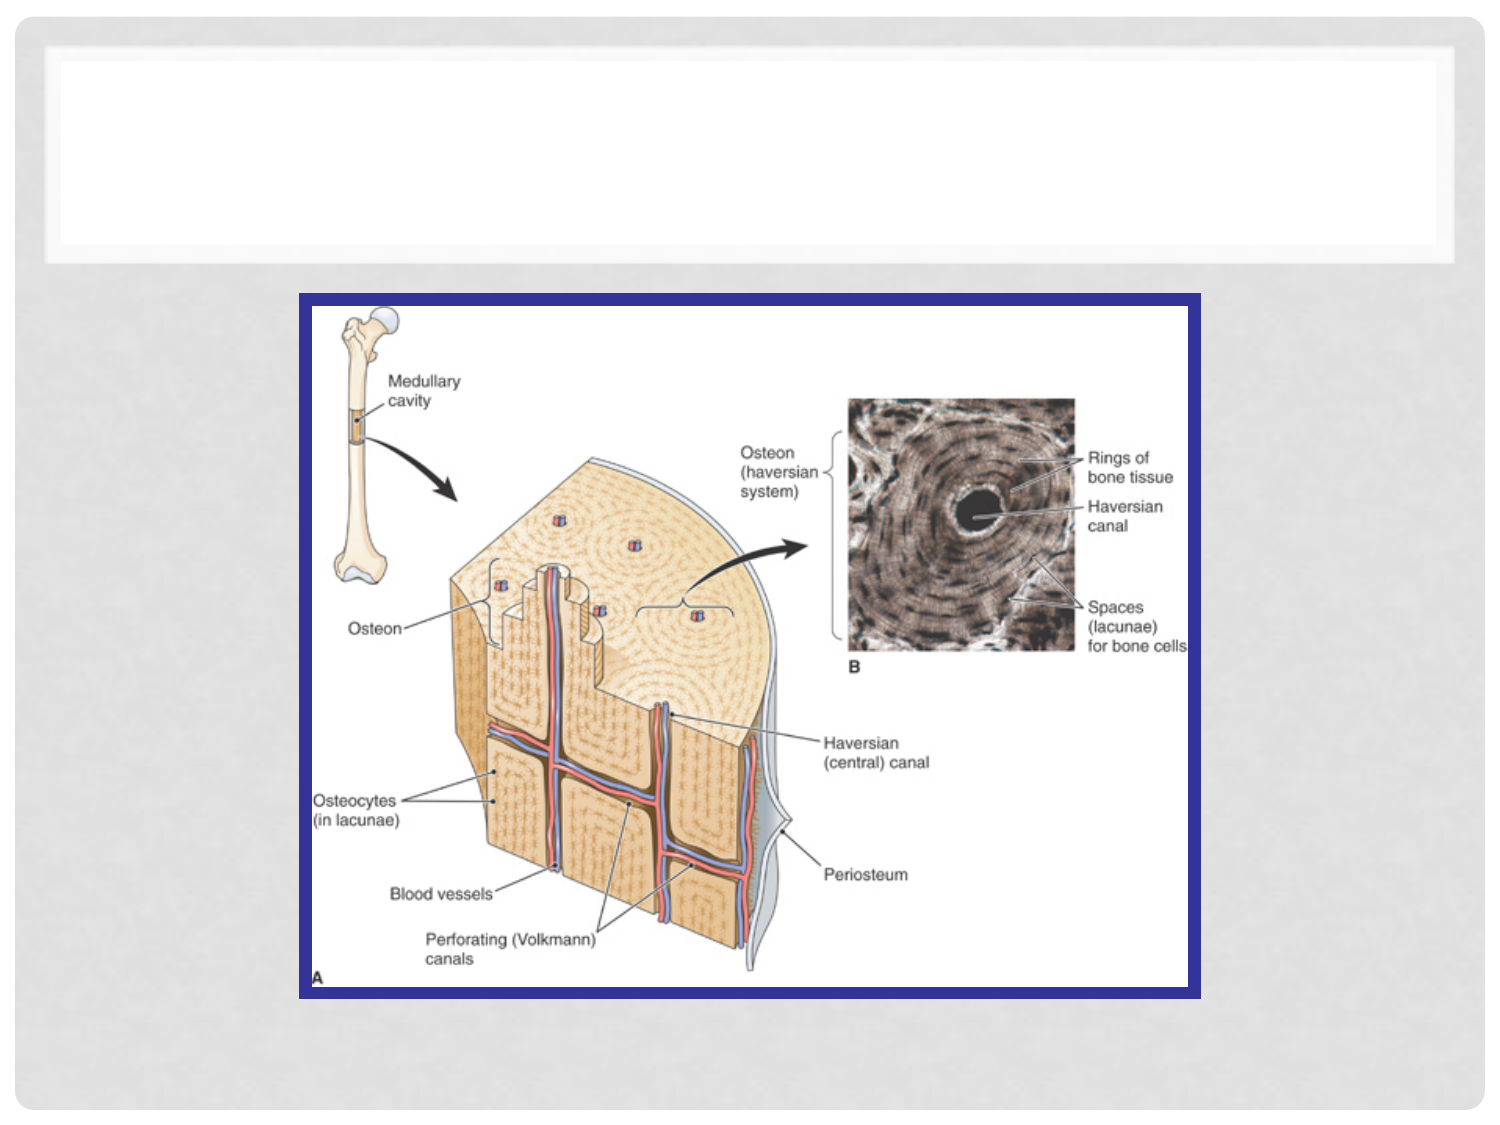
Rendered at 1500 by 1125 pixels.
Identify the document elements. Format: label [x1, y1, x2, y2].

list [311, 305, 1189, 988]
